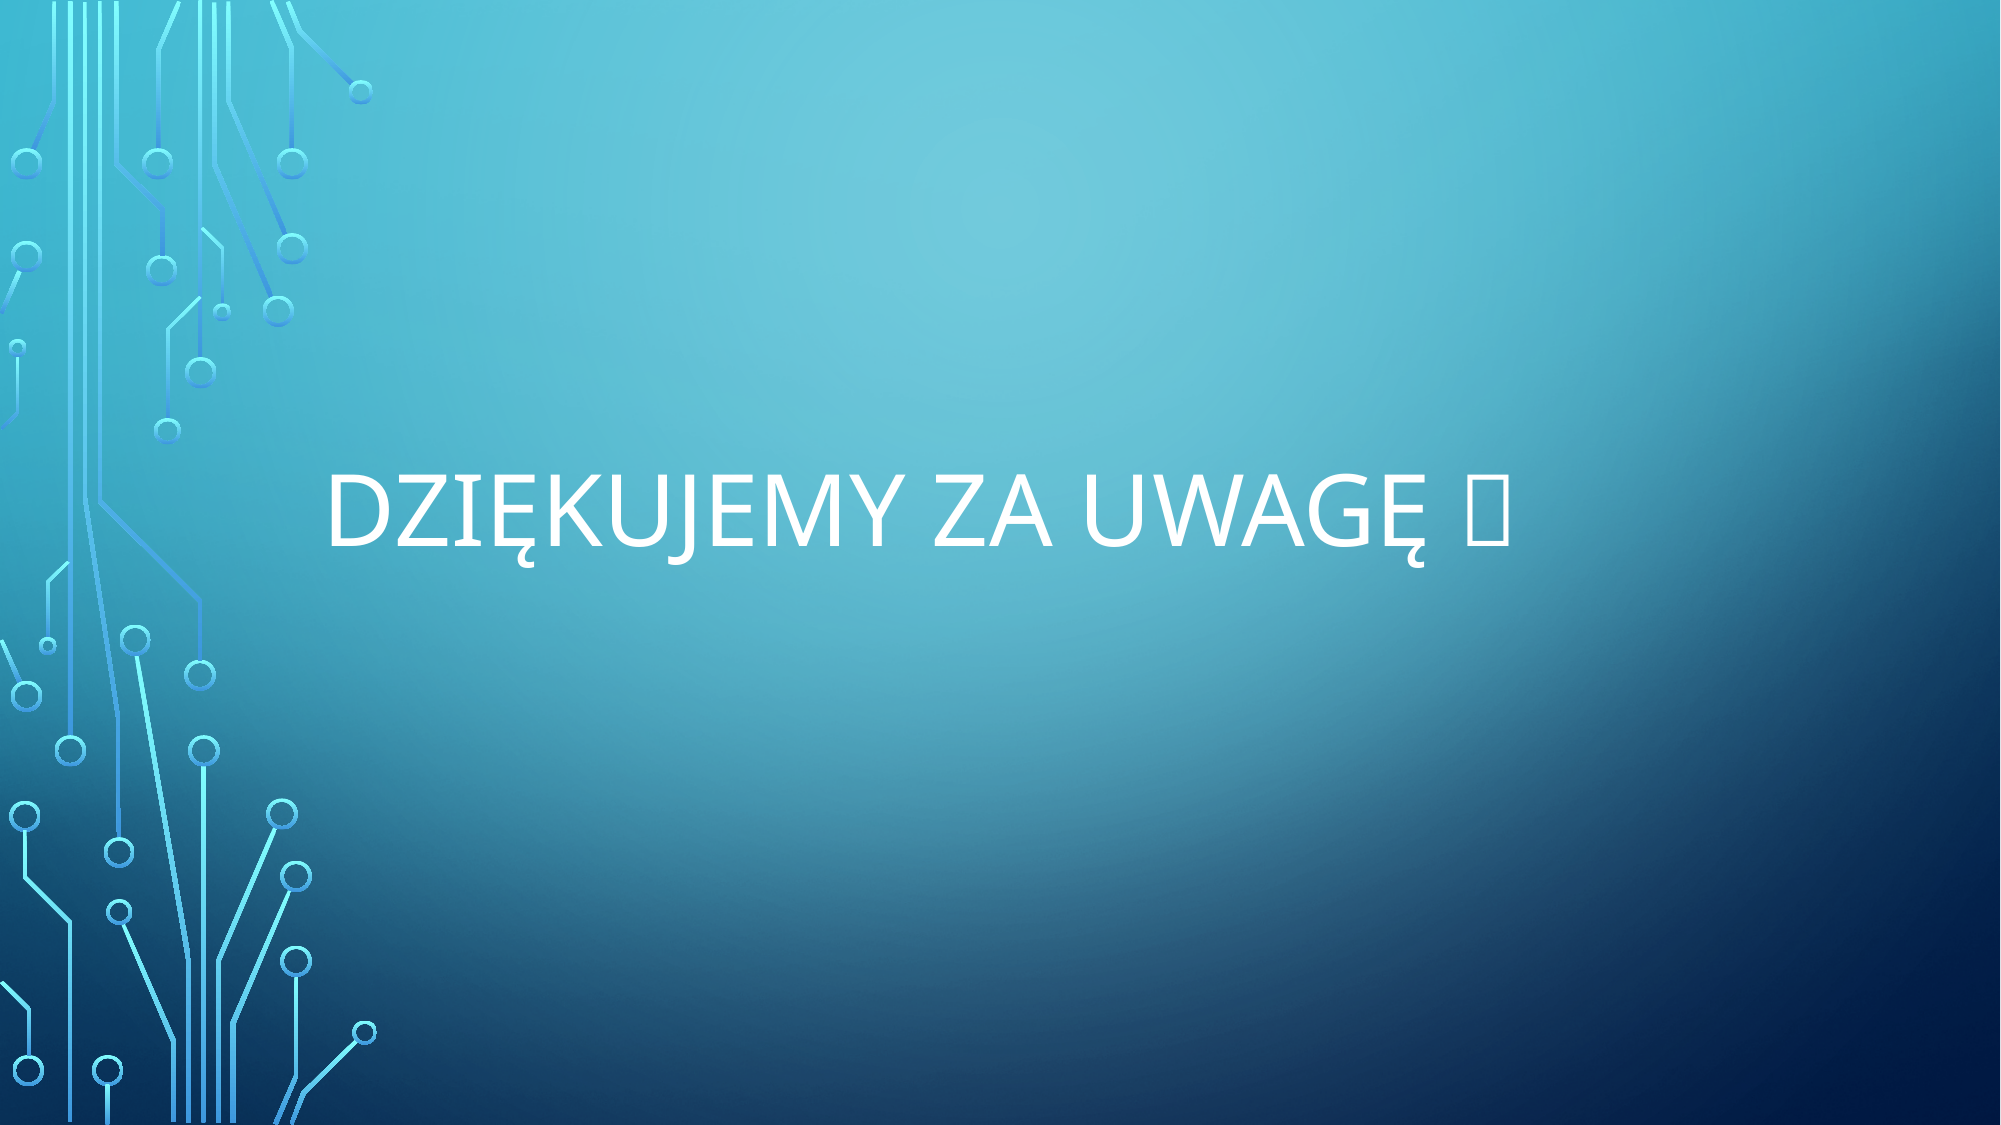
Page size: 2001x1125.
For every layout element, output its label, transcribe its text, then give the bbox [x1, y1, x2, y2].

title Dziękujemy za uwagę  [307, 184, 1750, 576]
